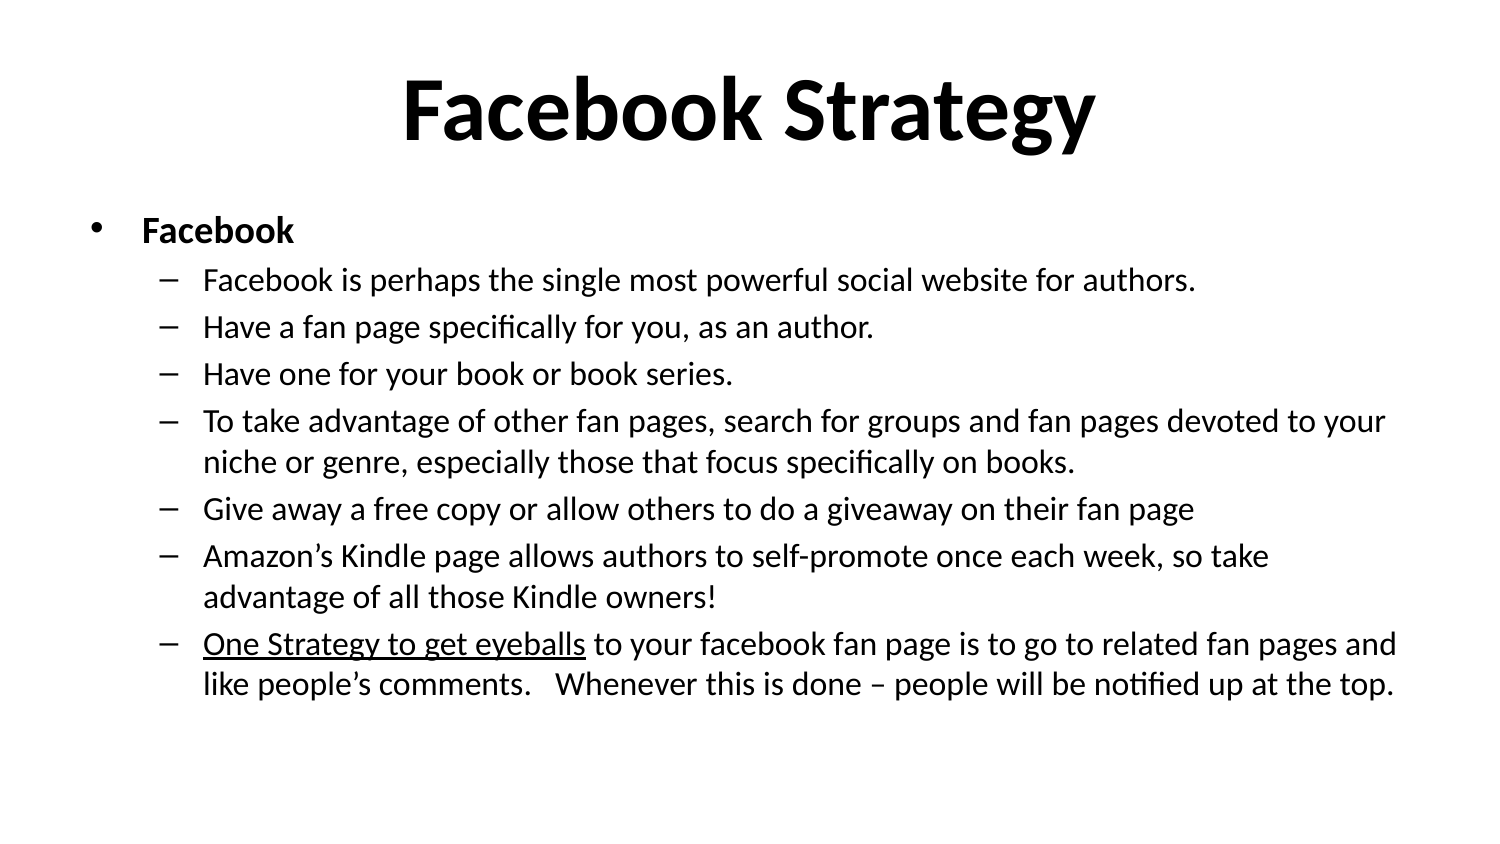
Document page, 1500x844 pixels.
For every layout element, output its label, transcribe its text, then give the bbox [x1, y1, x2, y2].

list Facebook Facebook is perhaps the single most powerful social website for authors. Have a fan page specifically for you, as an author. Have one for your book or book series. To take advantage of other fan pages, search for groups and fan pages devoted to your niche or genre, especially those that focus specifically on books. Give away a free copy or allow others to do a giveaway on their fan page Amazon’s Kindle page allows authors to self-promote once each week, so take advantage of all those Kindle owners! One Strategy to get eyeballs to your facebook fan page is to go to related fan pages and like people’s comments. Whenever this is done – people will be notified up at the top. [75, 196, 1425, 754]
title Facebook Strategy [75, 33, 1425, 175]
